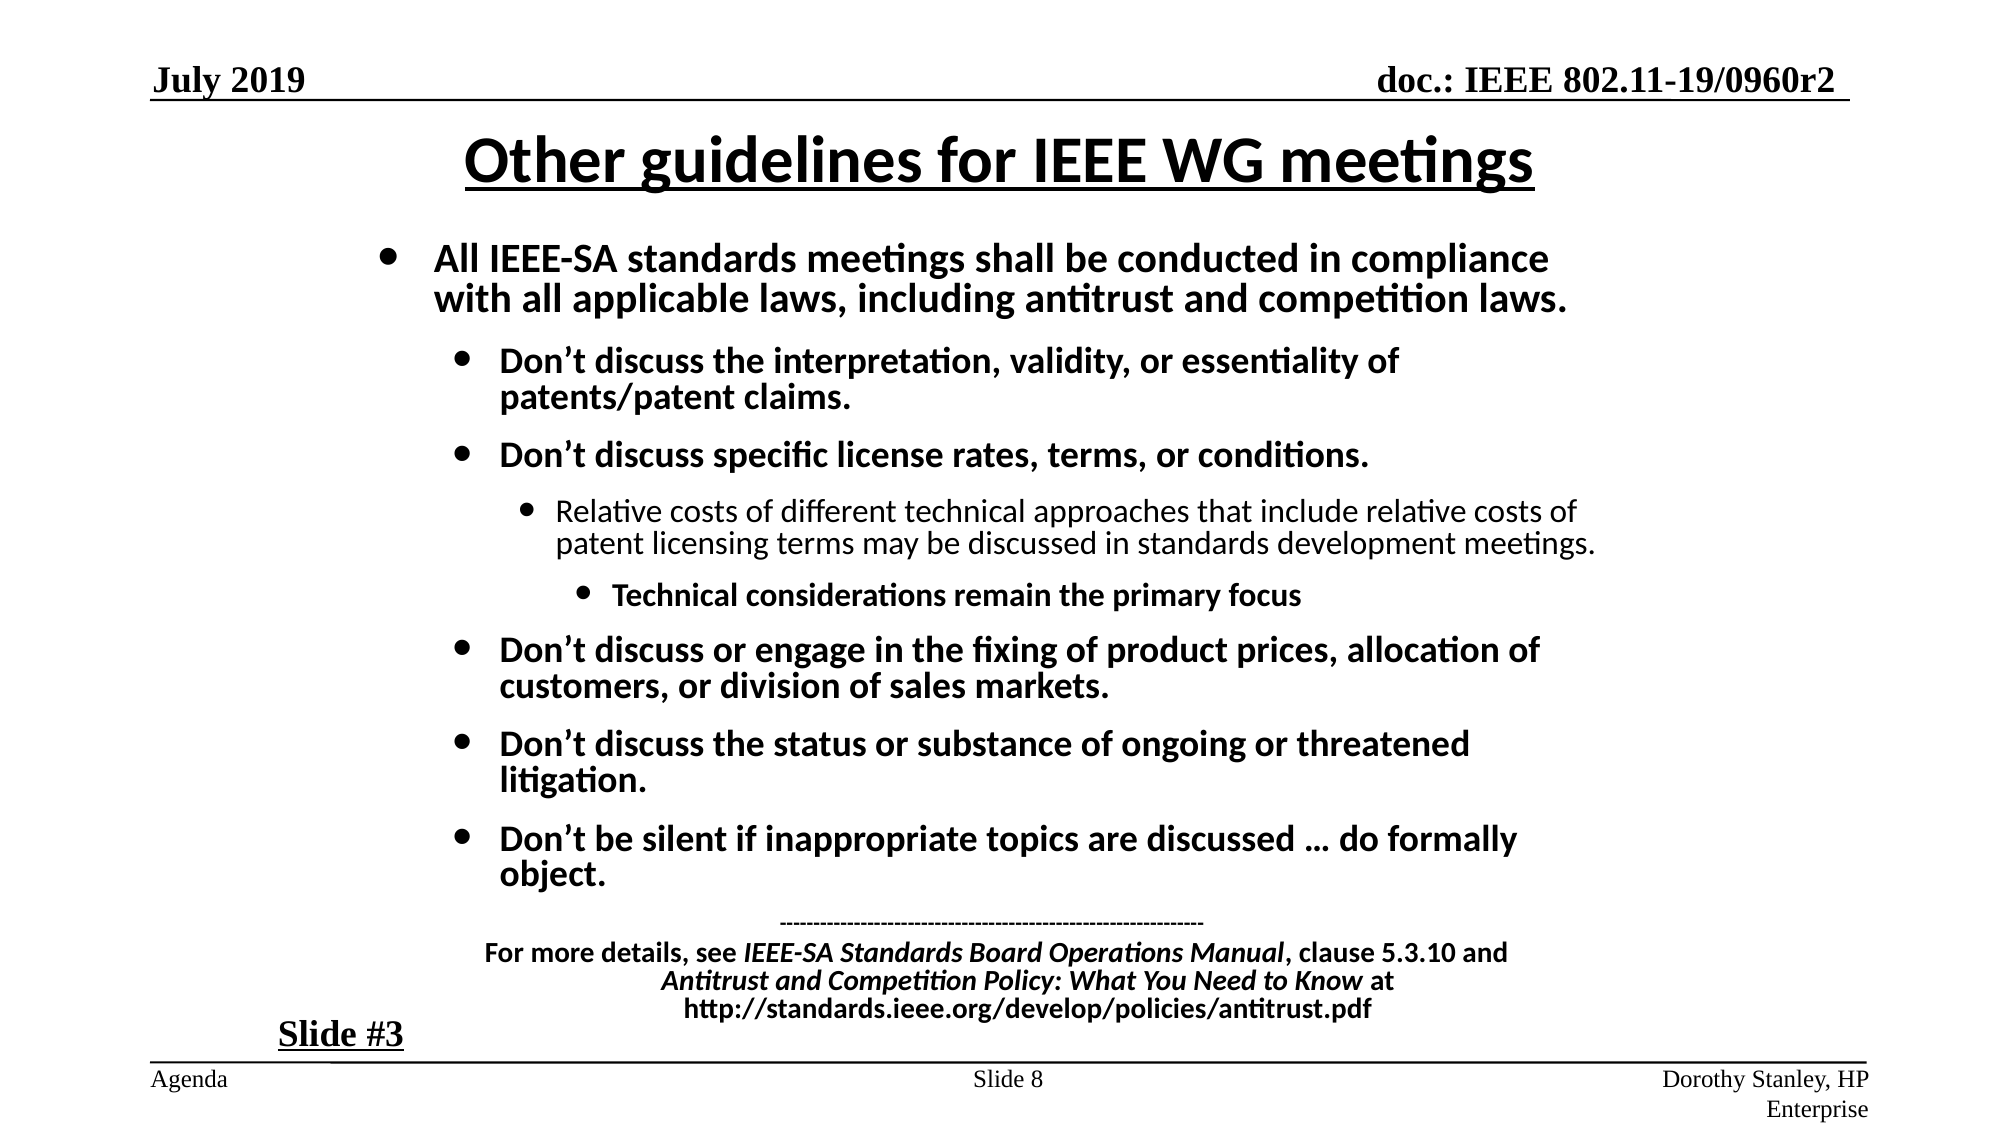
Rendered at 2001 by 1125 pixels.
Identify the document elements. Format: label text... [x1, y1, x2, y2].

text_box Slide #3 [263, 1001, 420, 1062]
slide_number Slide 8 [964, 1062, 1053, 1093]
footer Dorothy Stanley, HP Enterprise [1609, 1062, 1869, 1093]
title Other guidelines for IEEE WG meetings [287, 62, 1713, 250]
list All IEEE-SA standards meetings shall be conducted in compliance with all applicable laws, including antitrust and competition laws. Don’t discuss the interpretation, validity, or essentiality of patents/patent claims. Don’t discuss specific license rates, terms, or conditions. Relative costs of different technical approaches that include relative costs of patent licensing terms may be discussed in standards development meetings. Technical considerations remain the primary focus Don’t discuss or engage in the fixing of product prices, allocation of customers, or division of sales markets. Don’t discuss the status or substance of ongoing or threatened litigation. Don’t be silent if inappropriate topics are discussed … do formally object. --------------------------------------------------------------- For more details, see IEEE-SA Standards Board Operations Manual, clause 5.3.10 and Antitrust and Competition Policy: What You Need to Know at http://standards.ieee.org/develop/policies/antitrust.pdf [362, 233, 1638, 909]
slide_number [152, 54, 567, 100]
